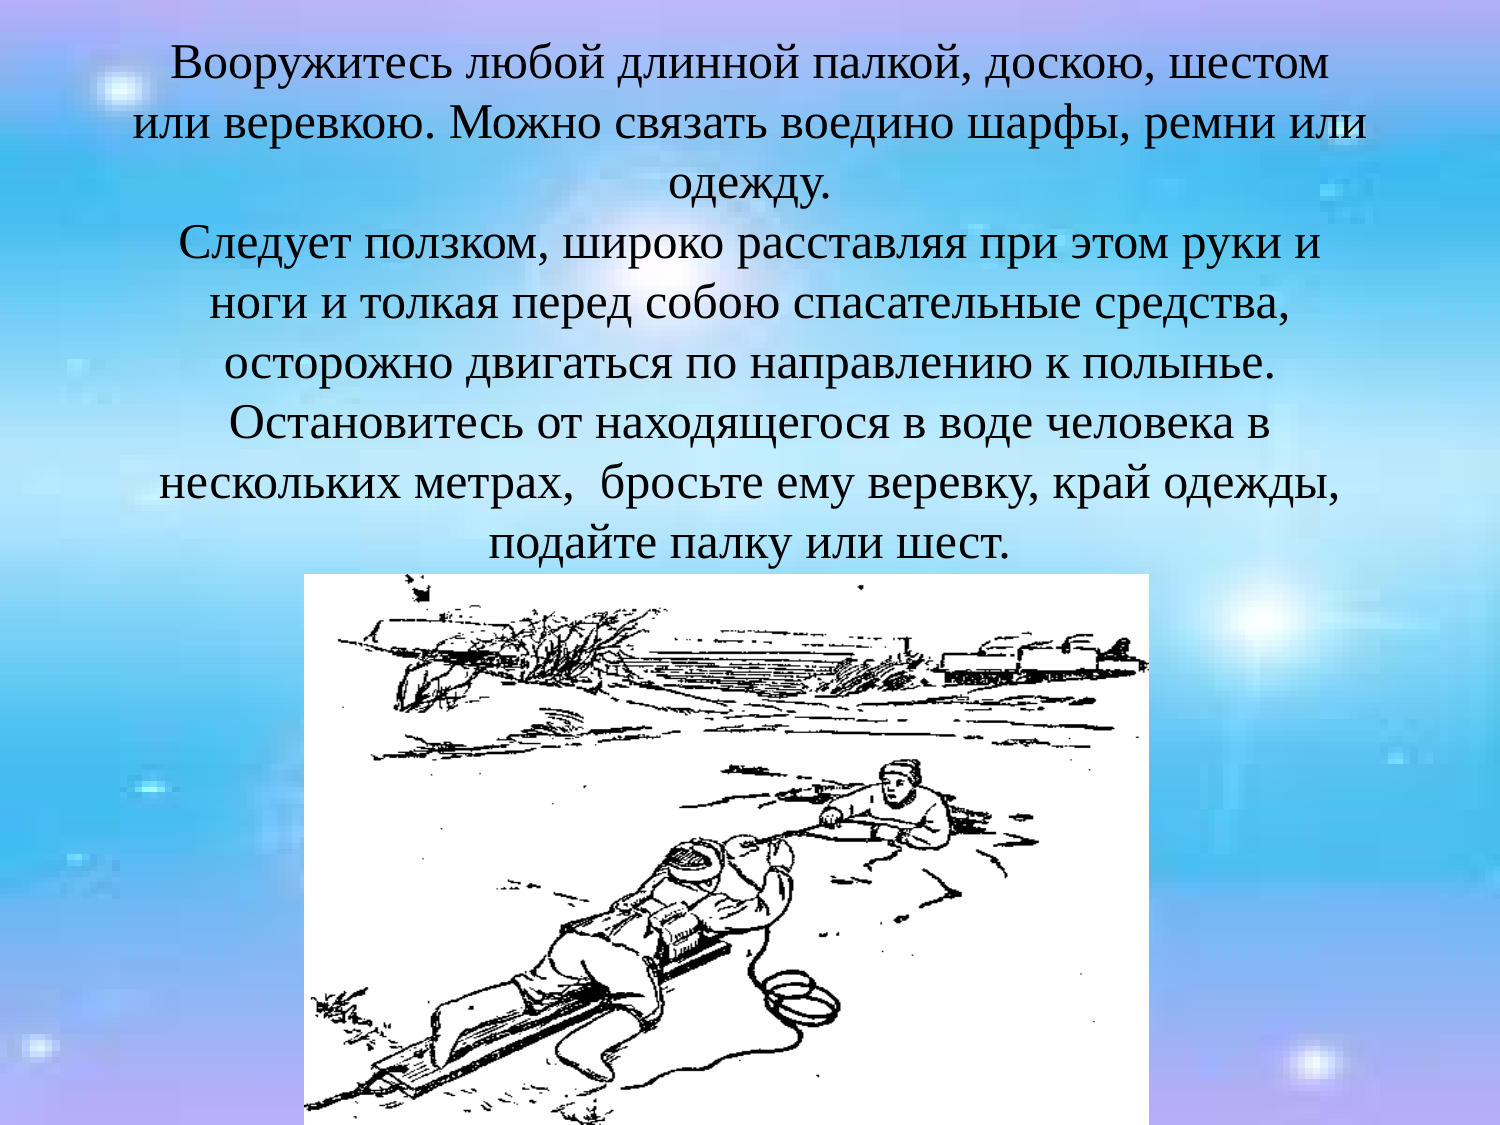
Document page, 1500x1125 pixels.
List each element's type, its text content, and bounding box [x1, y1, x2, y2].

picture [0, 0, 1500, 1125]
title Вооружитесь любой длинной палкой, доскою, шестом или веревкою. Можно связать воедино шарфы, ремни или одежду. Следует ползком, широко расставляя при этом руки и ноги и толкая перед собою спасательные средства, осторожно двигаться по направлению к полынье. Остановитесь от находящегося в воде человека в нескольких метрах, бросьте ему веревку, край одежды, подайте палку или шест. [112, 105, 1388, 551]
